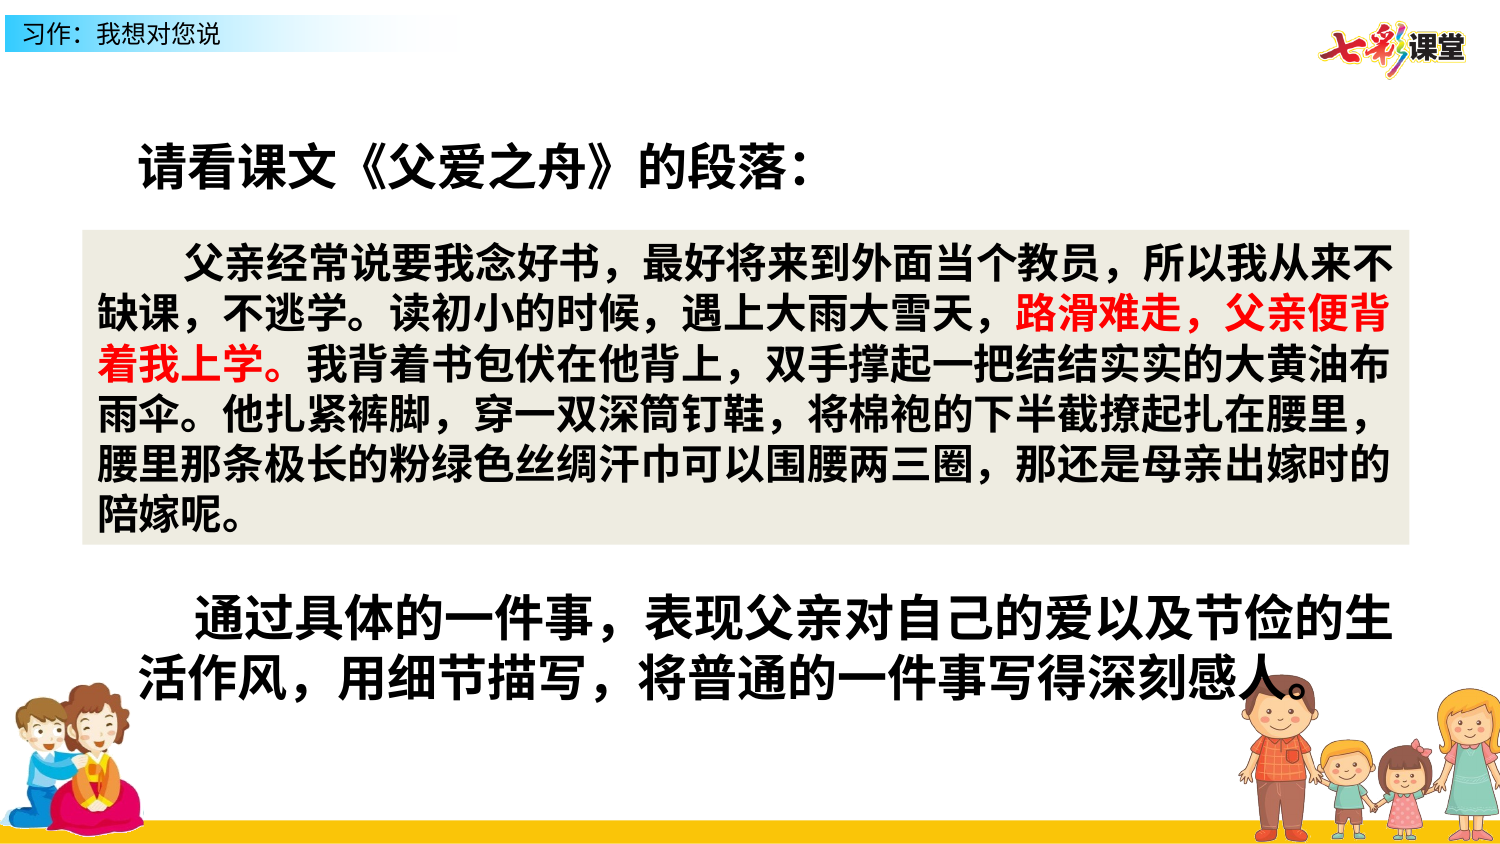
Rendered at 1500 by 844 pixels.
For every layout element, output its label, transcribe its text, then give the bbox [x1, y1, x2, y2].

picture [1226, 608, 1500, 844]
text_box 通过具体的一件事，表现父亲对自己的爱以及节俭的生活作风，用细节描写，将普通的一件事写得深刻感人。 [122, 578, 1410, 714]
picture [1316, 20, 1468, 80]
text_box 请看课文《父爱之舟》的段落： [122, 127, 913, 203]
picture [0, 672, 144, 844]
text_box 父亲经常说要我念好书，最好将来到外面当个教员，所以我从来不缺课，不逃学。读初小的时候，遇上大雨大雪天，路滑难走，父亲便背着我上学。我背着书包伏在他背上，双手撑起一把结结实实的大黄油布雨伞。他扎紧裤脚，穿一双深筒钉鞋，将棉袍的下半截撩起扎在腰里，腰里那条极长的粉绿色丝绸汗巾可以围腰两三圈，那还是母亲出嫁时的陪嫁呢。 [82, 229, 1410, 545]
